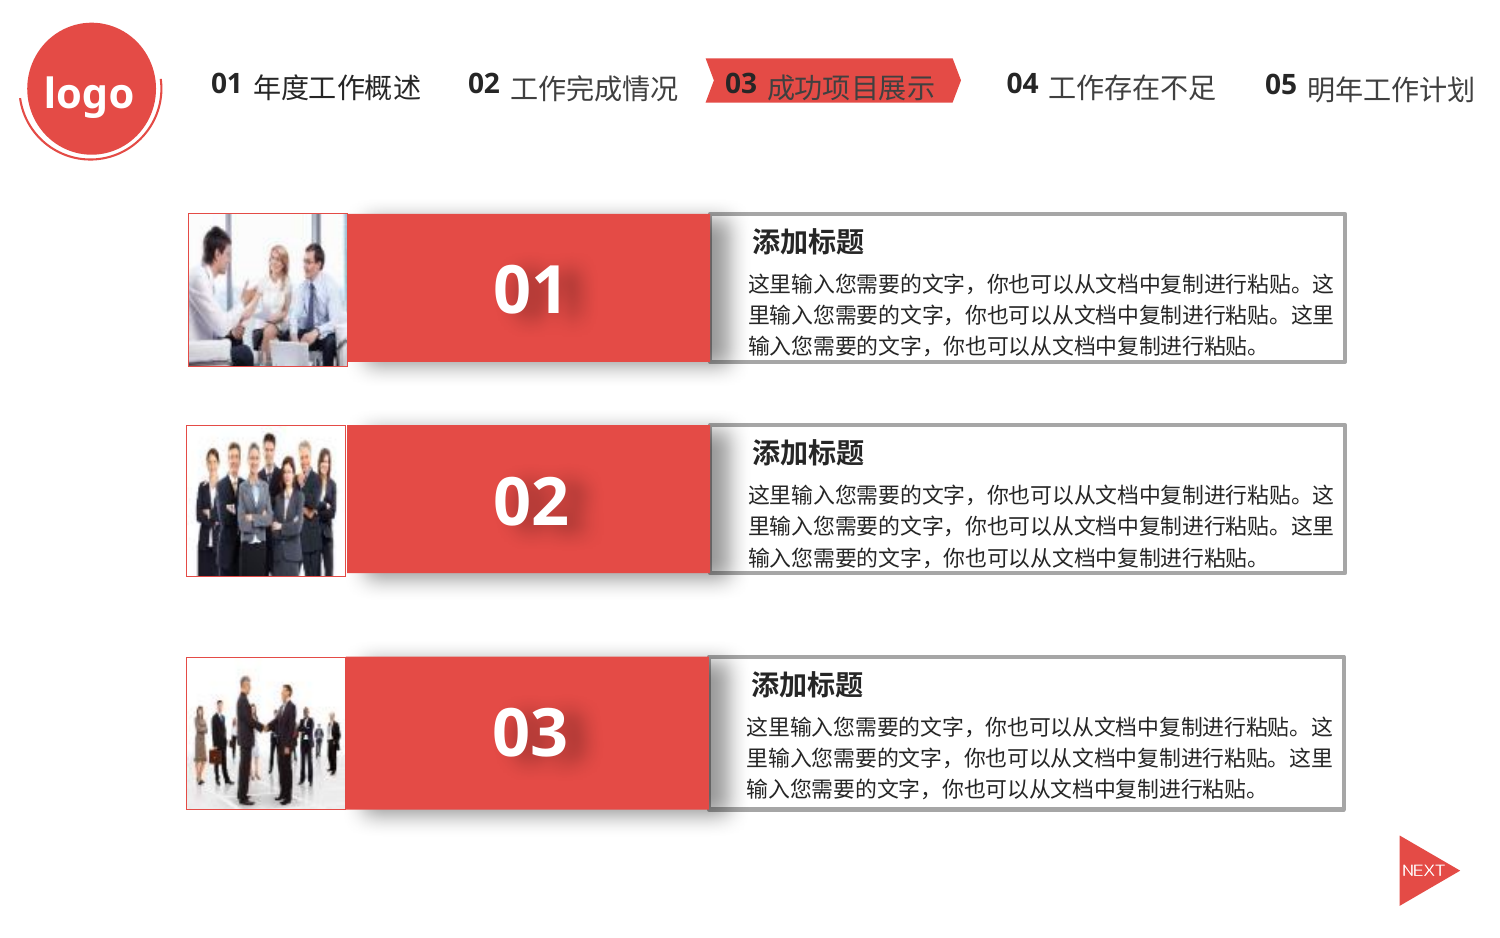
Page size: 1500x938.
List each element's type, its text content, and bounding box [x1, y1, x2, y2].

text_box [345, 656, 710, 810]
text_box 05 [1250, 59, 1314, 209]
text_box 工作完成情况 [479, 46, 709, 113]
text_box 01 [196, 58, 260, 208]
text_box 成功项目展示 [736, 46, 966, 112]
text_box 03 [710, 57, 774, 208]
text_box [733, 427, 1367, 581]
picture [186, 424, 347, 578]
text_box 年度工作概述 [222, 46, 452, 112]
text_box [346, 424, 711, 574]
picture [186, 656, 345, 810]
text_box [346, 213, 711, 363]
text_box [733, 216, 1367, 369]
text_box 04 [991, 57, 1056, 208]
text_box 02 [453, 58, 517, 208]
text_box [1, 0, 180, 178]
text_box [1399, 835, 1461, 906]
picture [187, 213, 348, 367]
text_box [731, 659, 1366, 812]
text_box 明年工作计划 [1276, 48, 1500, 114]
text_box 工作存在不足 [1017, 46, 1248, 112]
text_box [8, 22, 170, 155]
